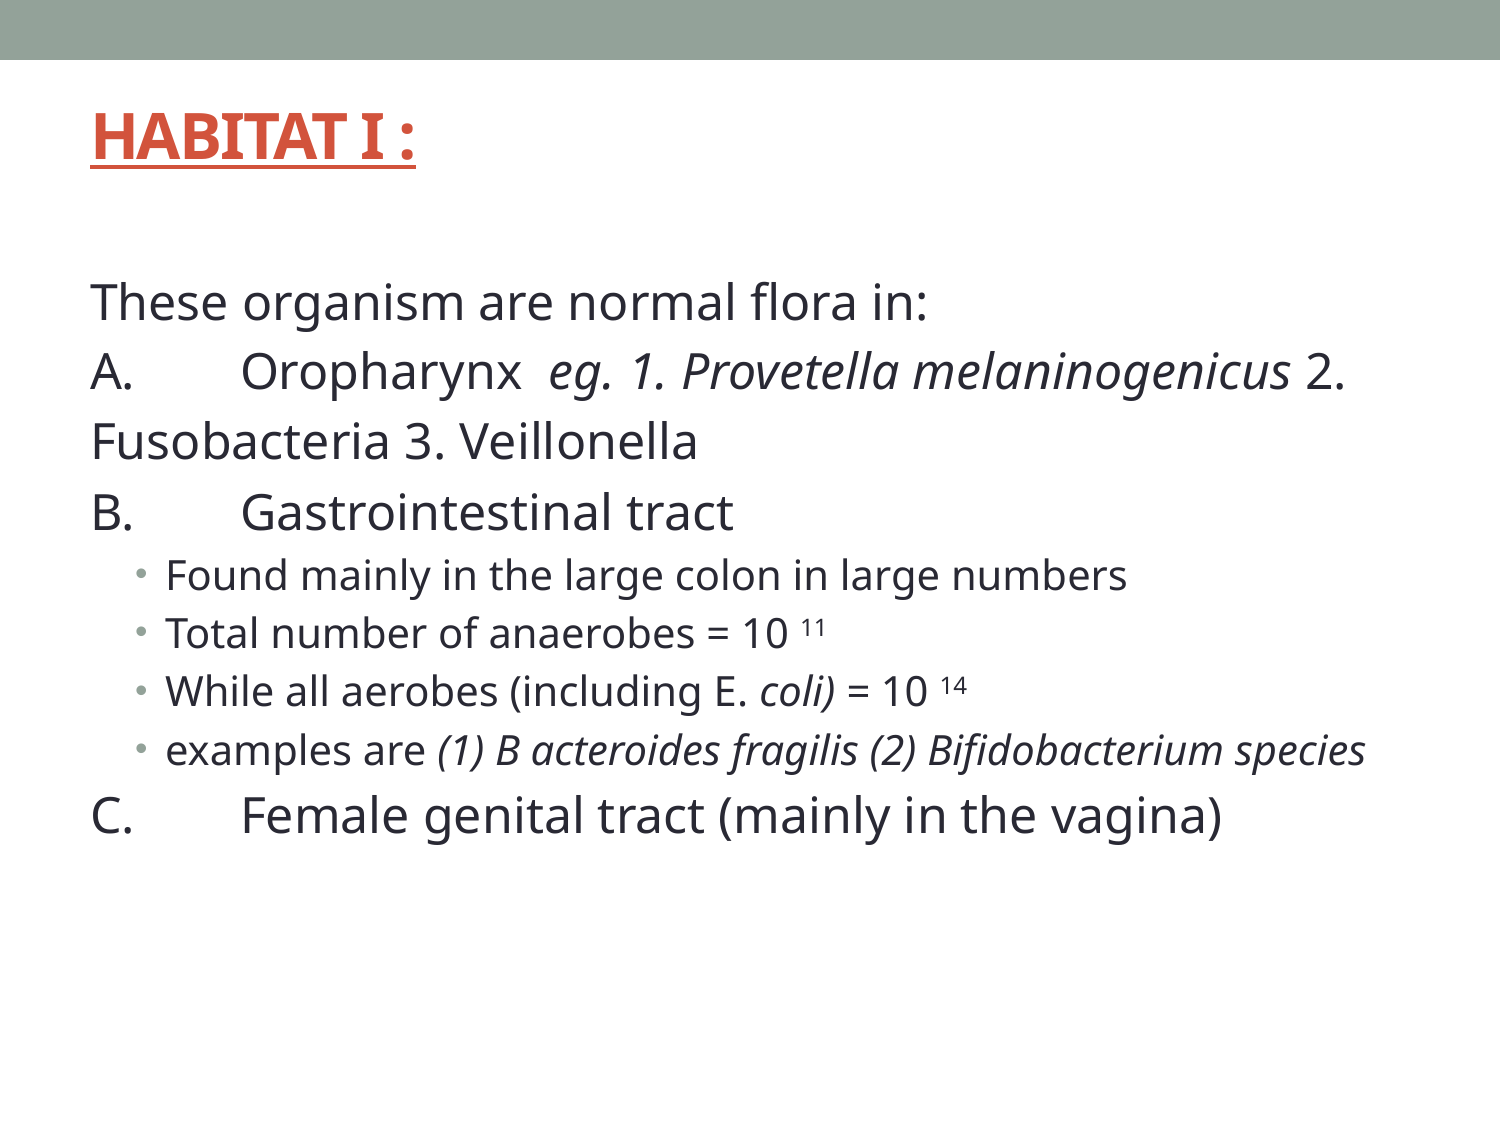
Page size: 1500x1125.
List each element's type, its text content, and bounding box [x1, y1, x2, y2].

title HABITAT I : [75, 87, 1425, 250]
list These organism are normal flora in: A. Oropharynx eg. 1. Provetella melaninogenicus 2. Fusobacteria 3. Veillonella B. Gastrointestinal tract Found mainly in the large colon in large numbers Total number of anaerobes = 10 11 While all aerobes (including E. coli) = 10 14 examples are (1) B acteroides fragilis (2) Bifidobacterium species C. Female genital tract (mainly in the vagina) [75, 262, 1425, 1063]
